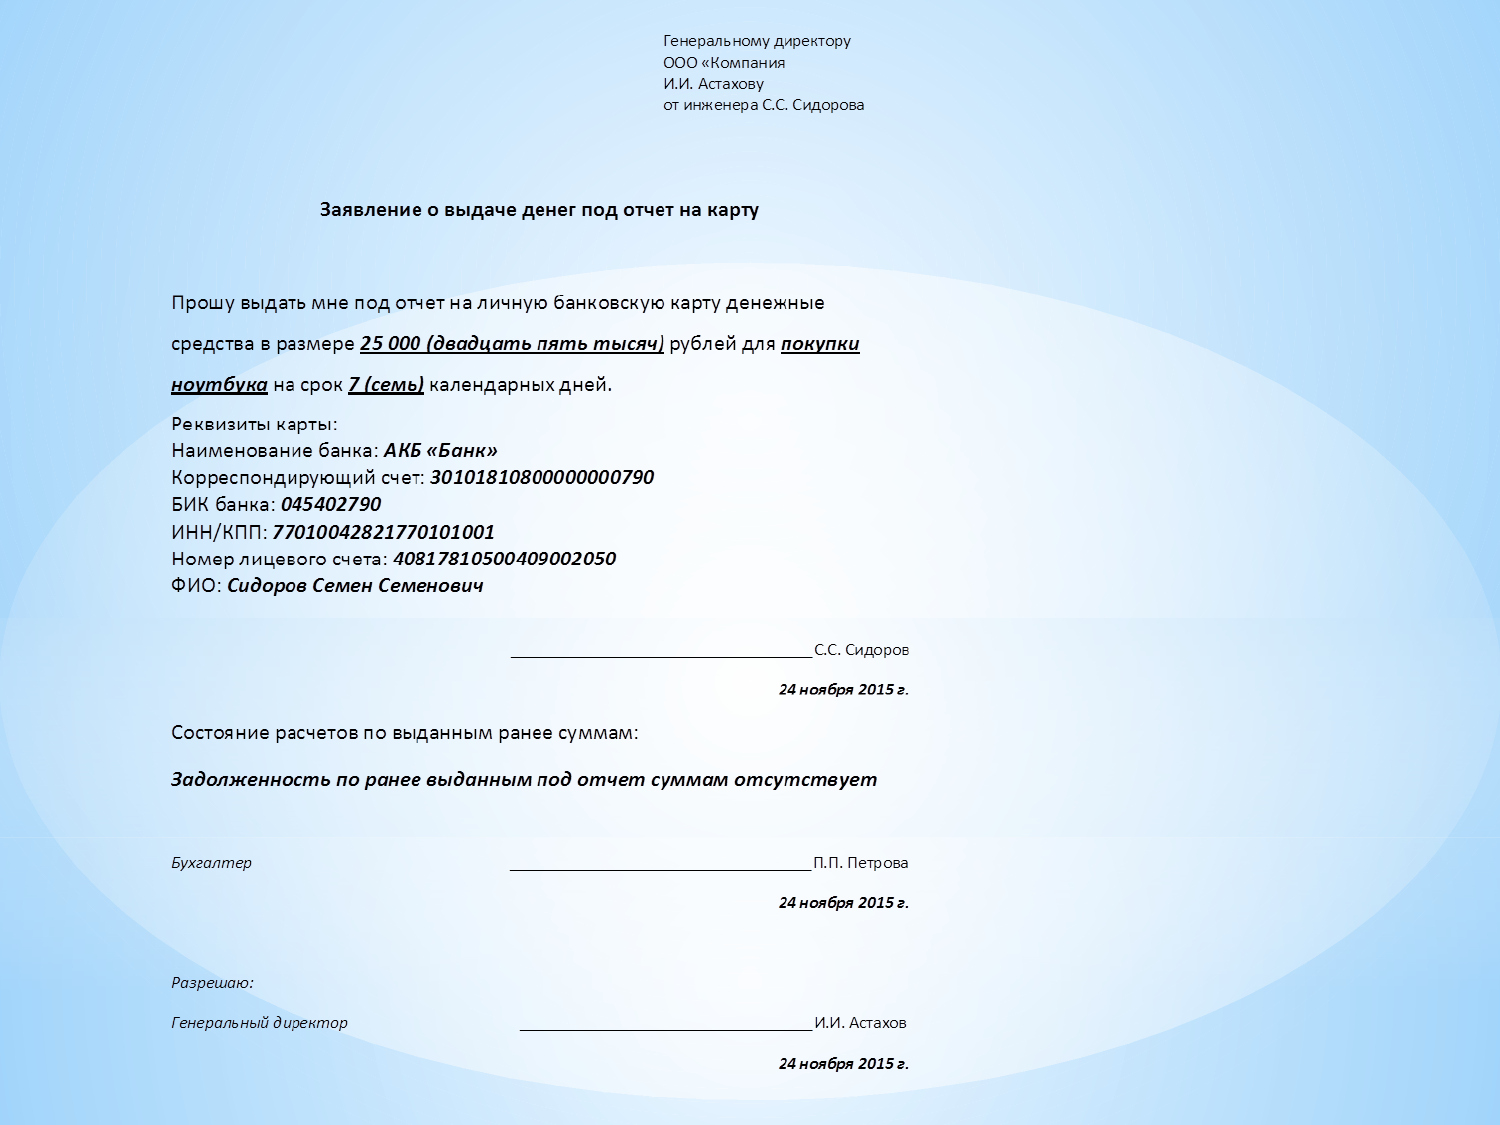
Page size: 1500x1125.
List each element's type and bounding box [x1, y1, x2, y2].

list [170, 30, 910, 1095]
